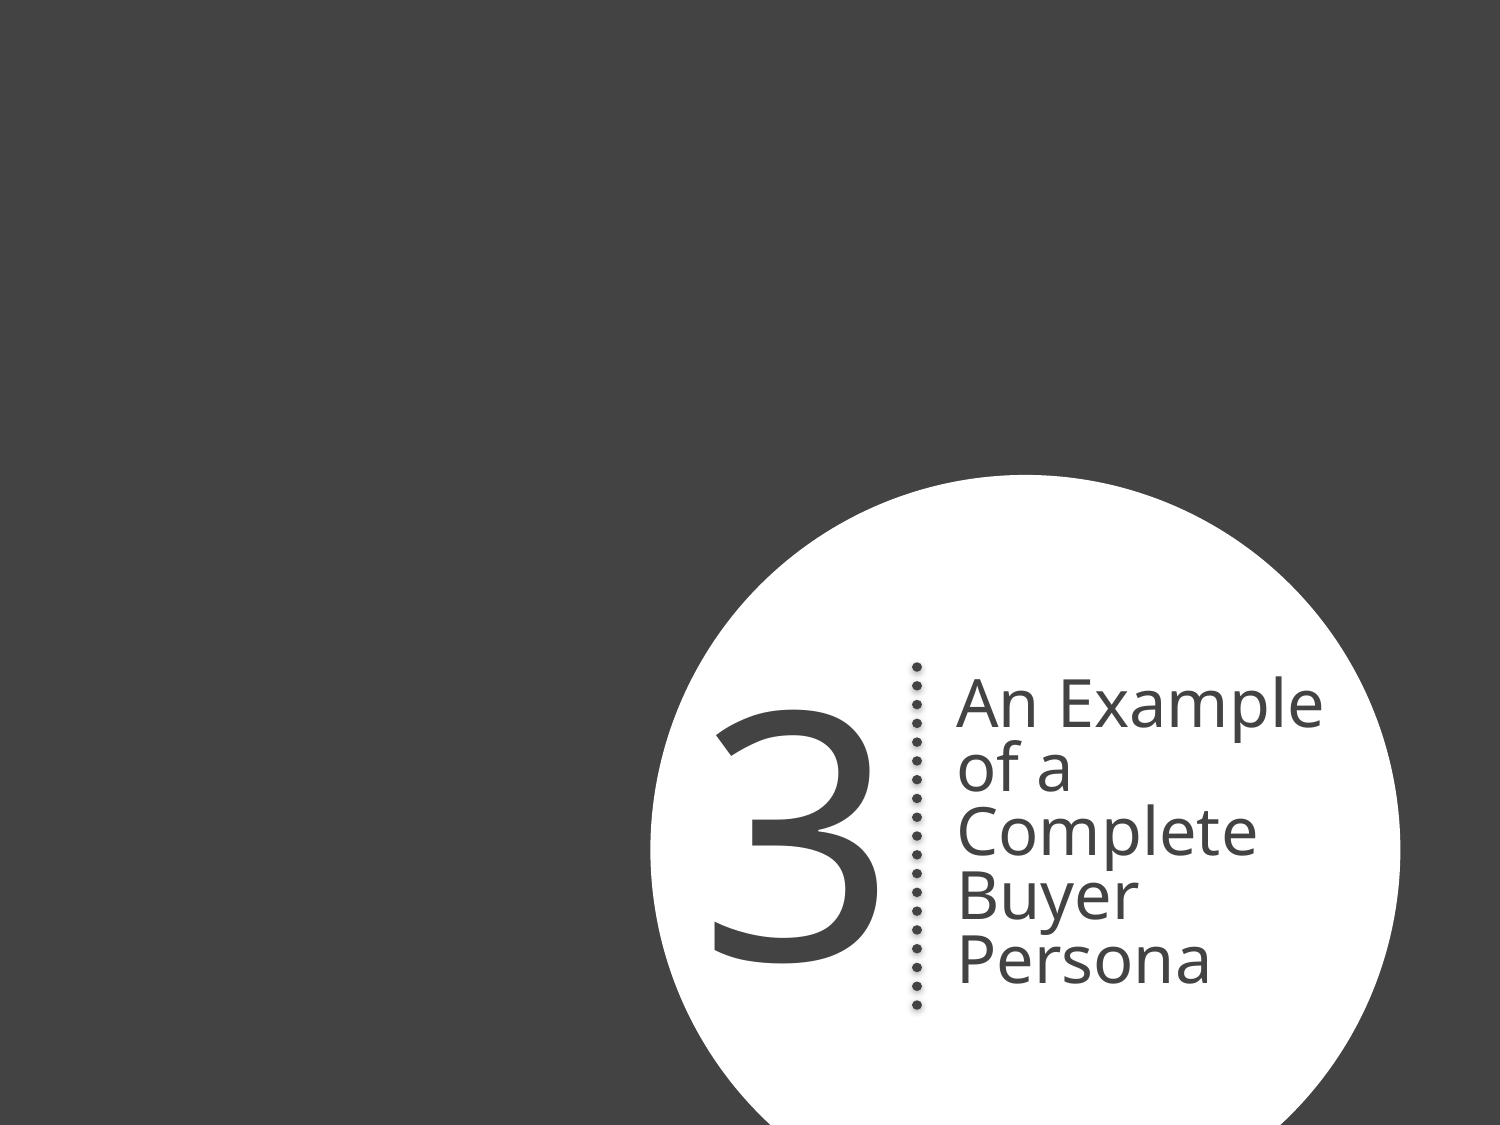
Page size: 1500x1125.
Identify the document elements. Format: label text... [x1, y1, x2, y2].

text_box An Example of a Complete Buyer Persona [941, 777, 1366, 896]
text_box 3 [684, 607, 847, 1037]
text_box [650, 694, 684, 1006]
text_box [700, 474, 1401, 1125]
